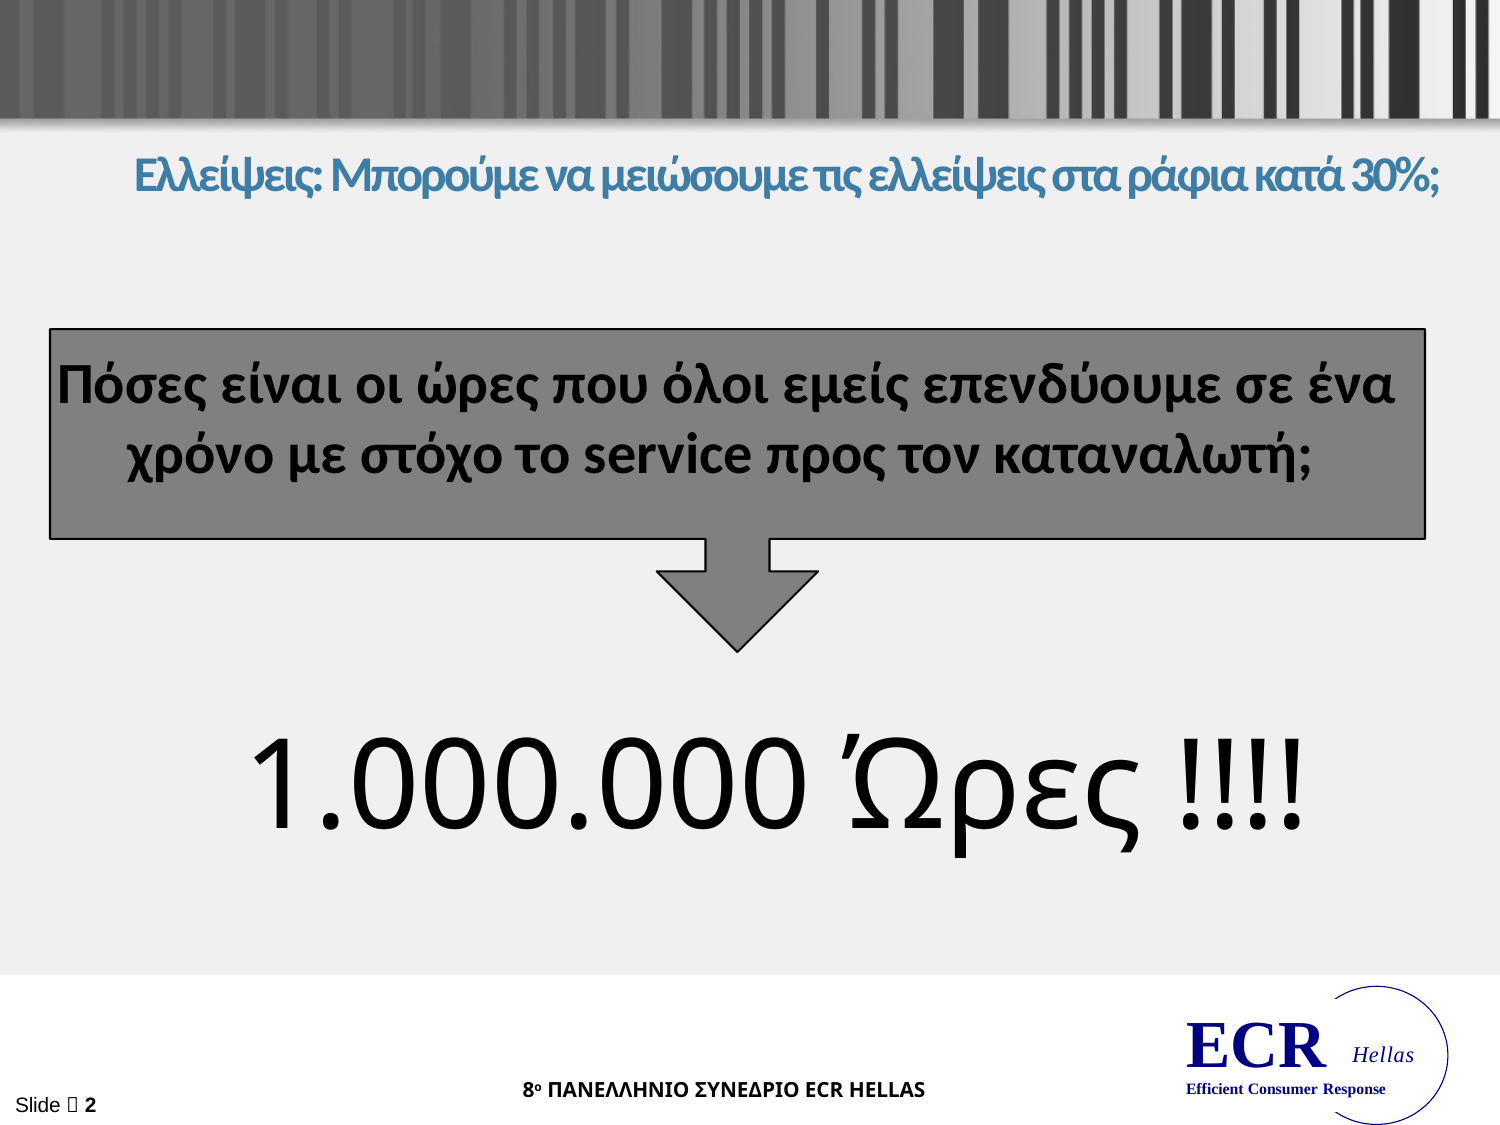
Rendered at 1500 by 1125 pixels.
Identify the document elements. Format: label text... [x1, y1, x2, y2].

text_box [50, 329, 1426, 620]
list 1.000.000 Ώρες !!!! [87, 620, 1466, 963]
text_box Πόσες είναι οι ώρες που όλοι εμείς επενδύουμε σε ένα χρόνο με στόχο το service προς τον καταναλωτή; [50, 329, 1405, 503]
footer Slide  2 [0, 1084, 176, 1125]
picture [0, 0, 1500, 1125]
title Ελλείψεις: Μπορούμε να μειώσουμε τις ελλείψεις στα ράφια κατά 30%; [0, 138, 1469, 238]
